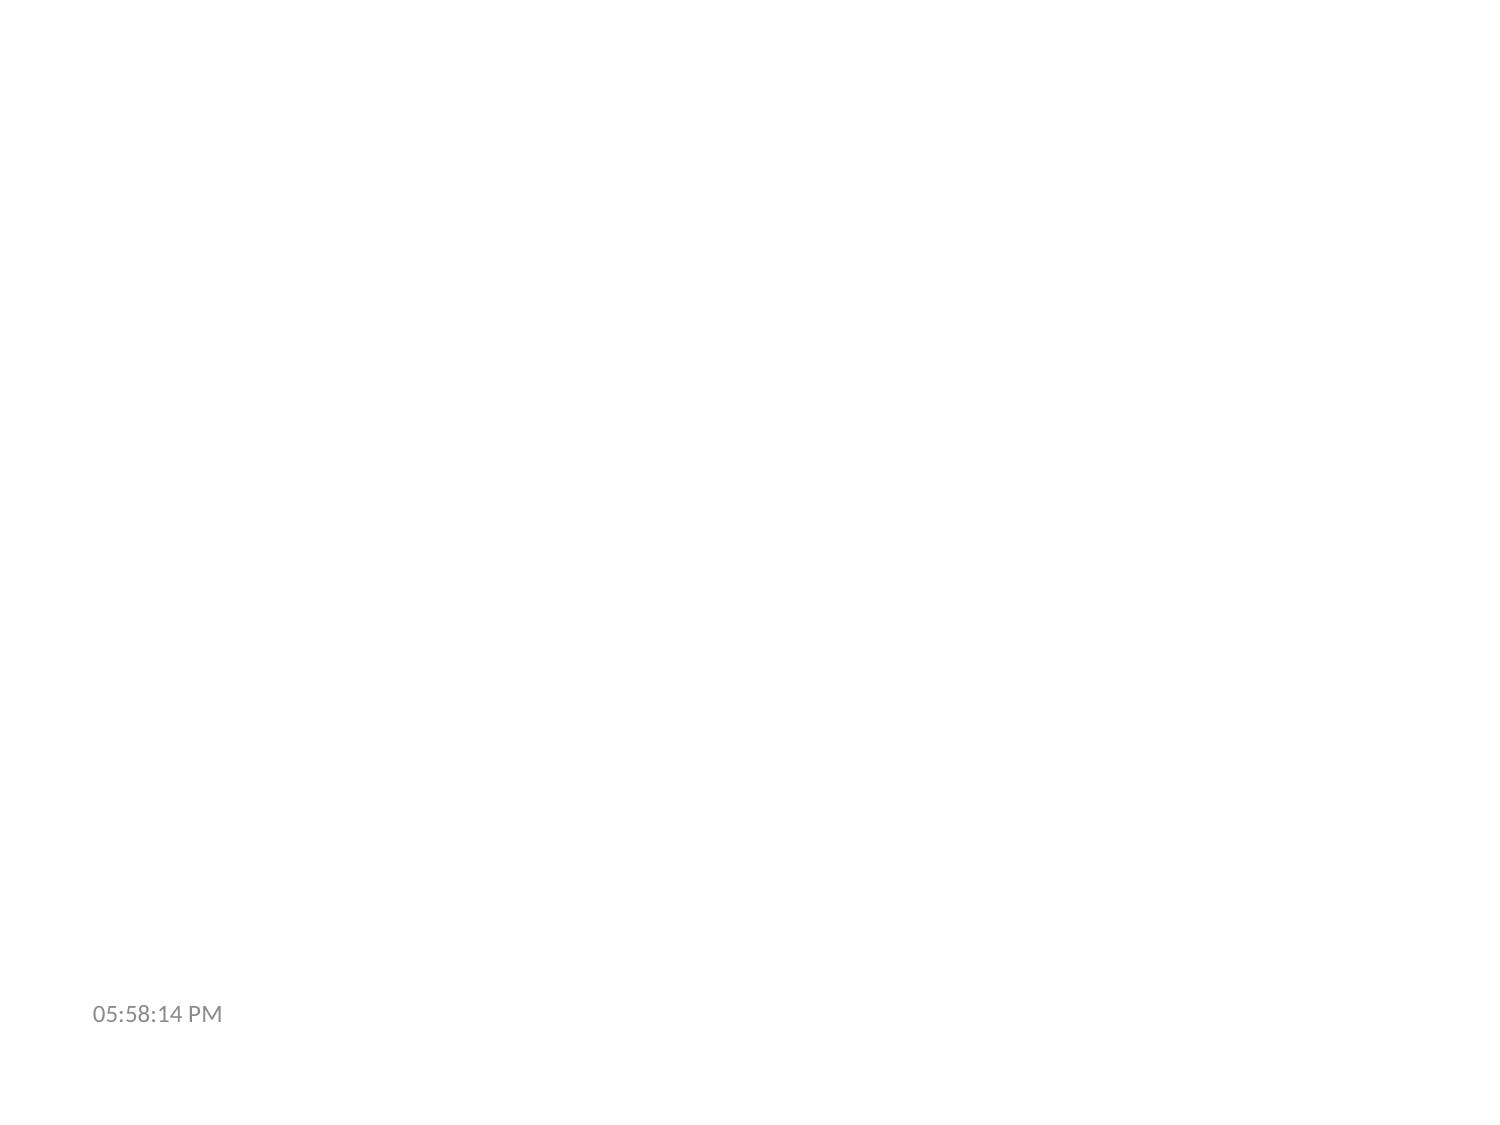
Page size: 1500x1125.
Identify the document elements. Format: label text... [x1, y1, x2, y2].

text_box 3:35:09 PM [77, 982, 428, 1043]
